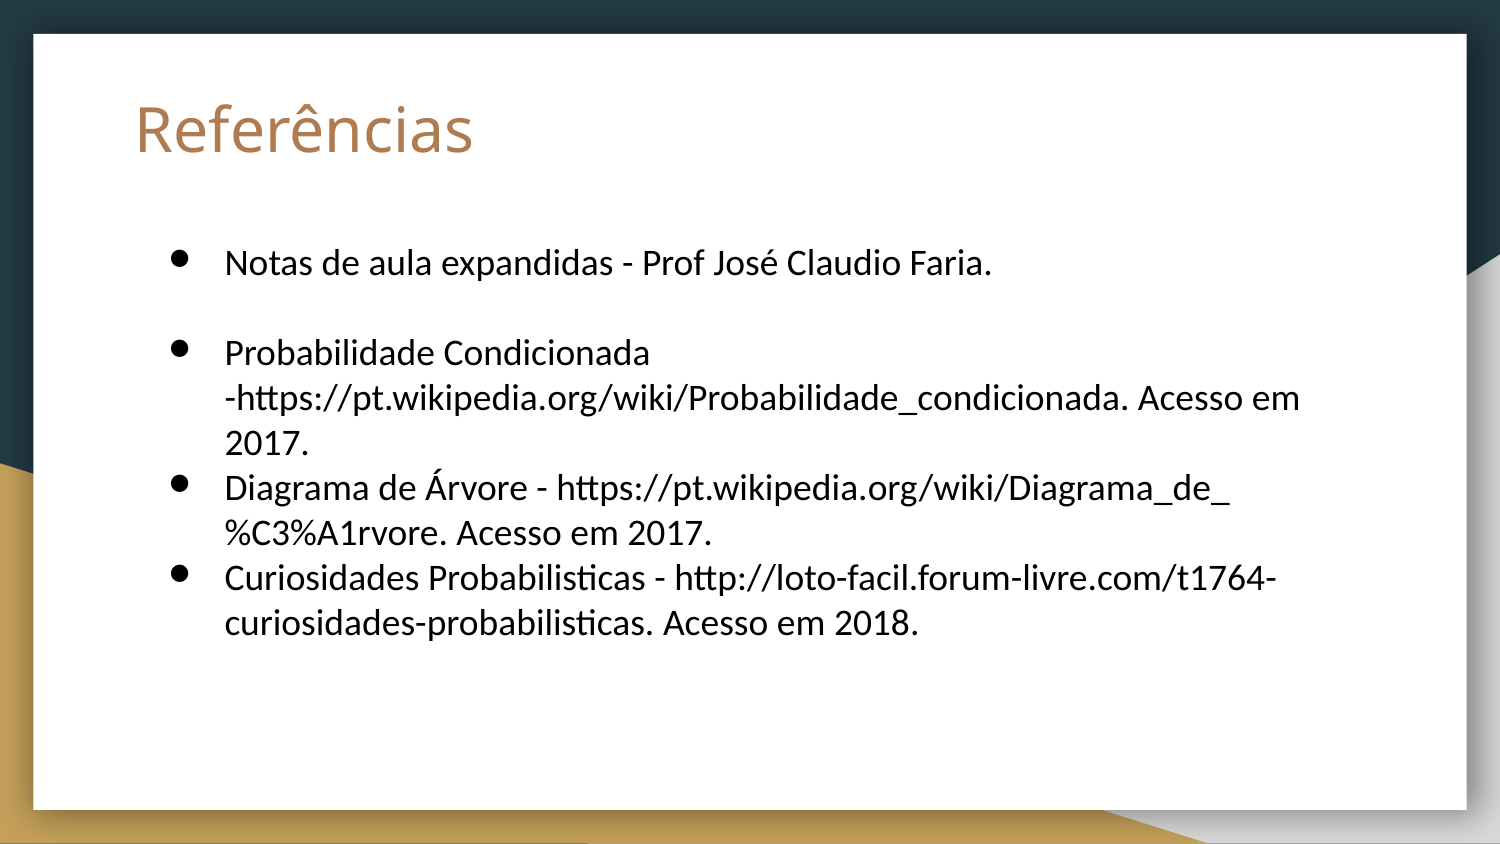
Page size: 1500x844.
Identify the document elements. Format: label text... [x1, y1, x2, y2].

text_box Notas de aula expandidas - Prof José Claudio Faria. Probabilidade Condicionada -https://pt.wikipedia.org/wiki/Probabilidade_condicionada. Acesso em 2017. Diagrama de Árvore - https://pt.wikipedia.org/wiki/Diagrama_de_%C3%A1rvore. Acesso em 2017. Curiosidades Probabilisticas - http://loto-facil.forum-livre.com/t1764-curiosidades-probabilisticas. Acesso em 2018. [134, 222, 1396, 702]
title Referências [119, 75, 1381, 179]
